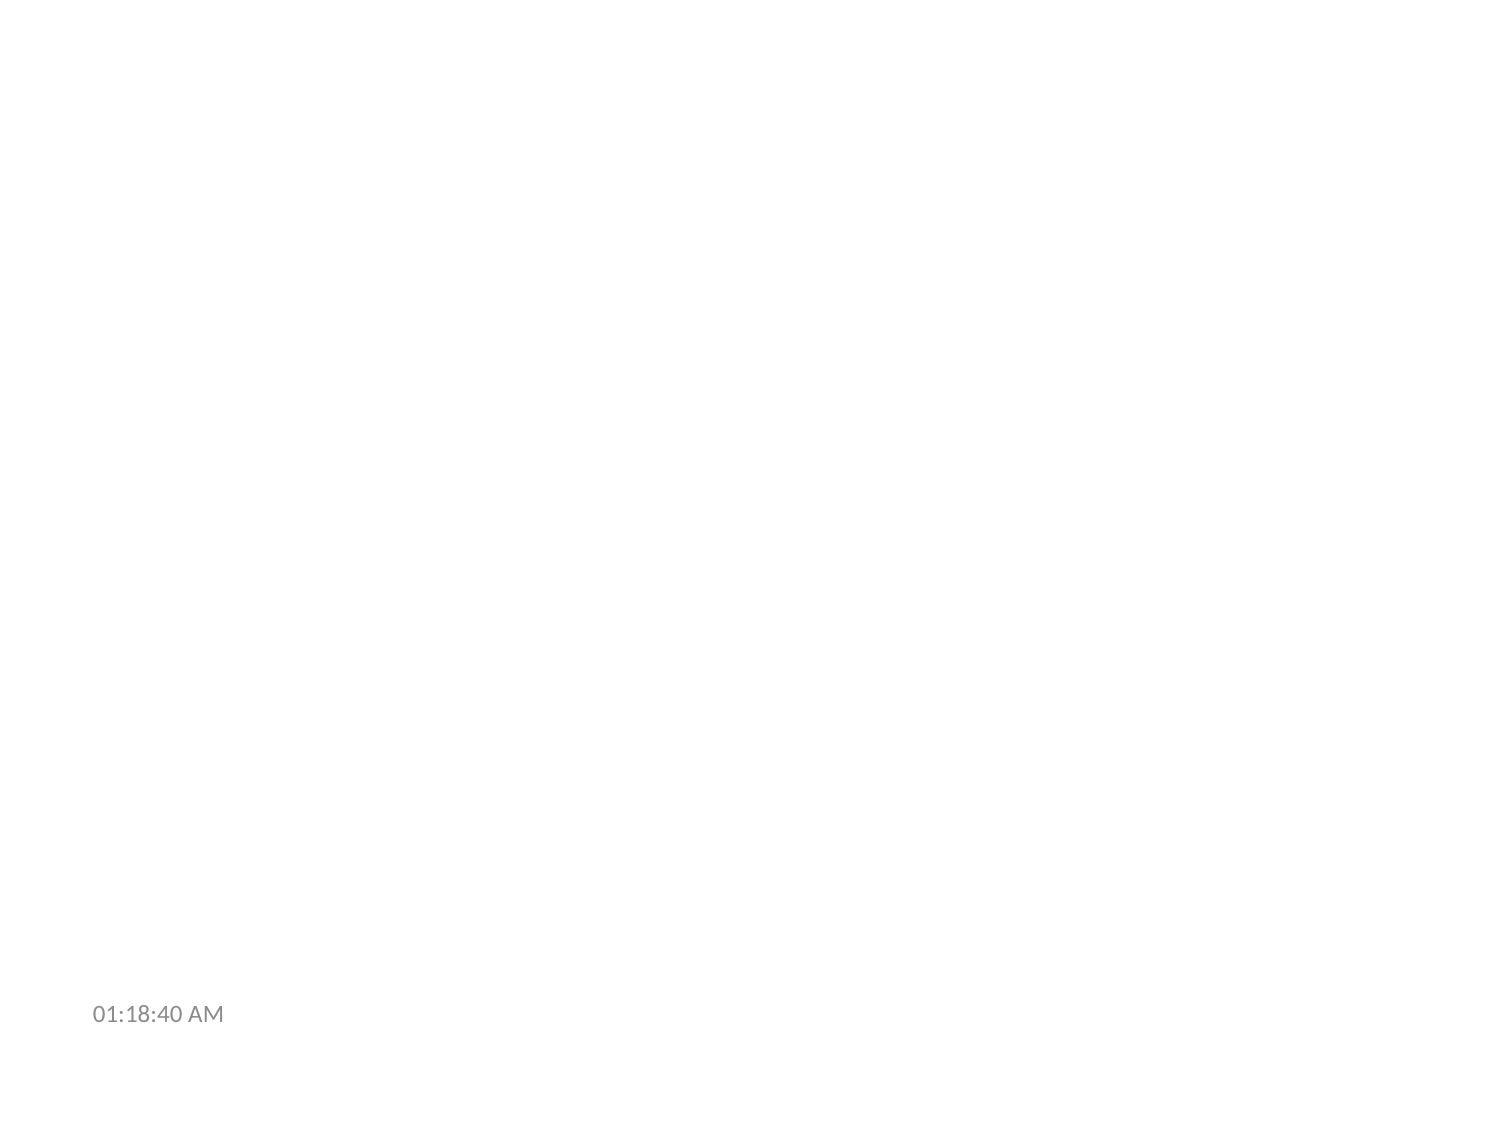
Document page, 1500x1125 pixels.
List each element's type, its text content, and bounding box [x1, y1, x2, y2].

text_box 3:35:09 PM [77, 982, 428, 1043]
